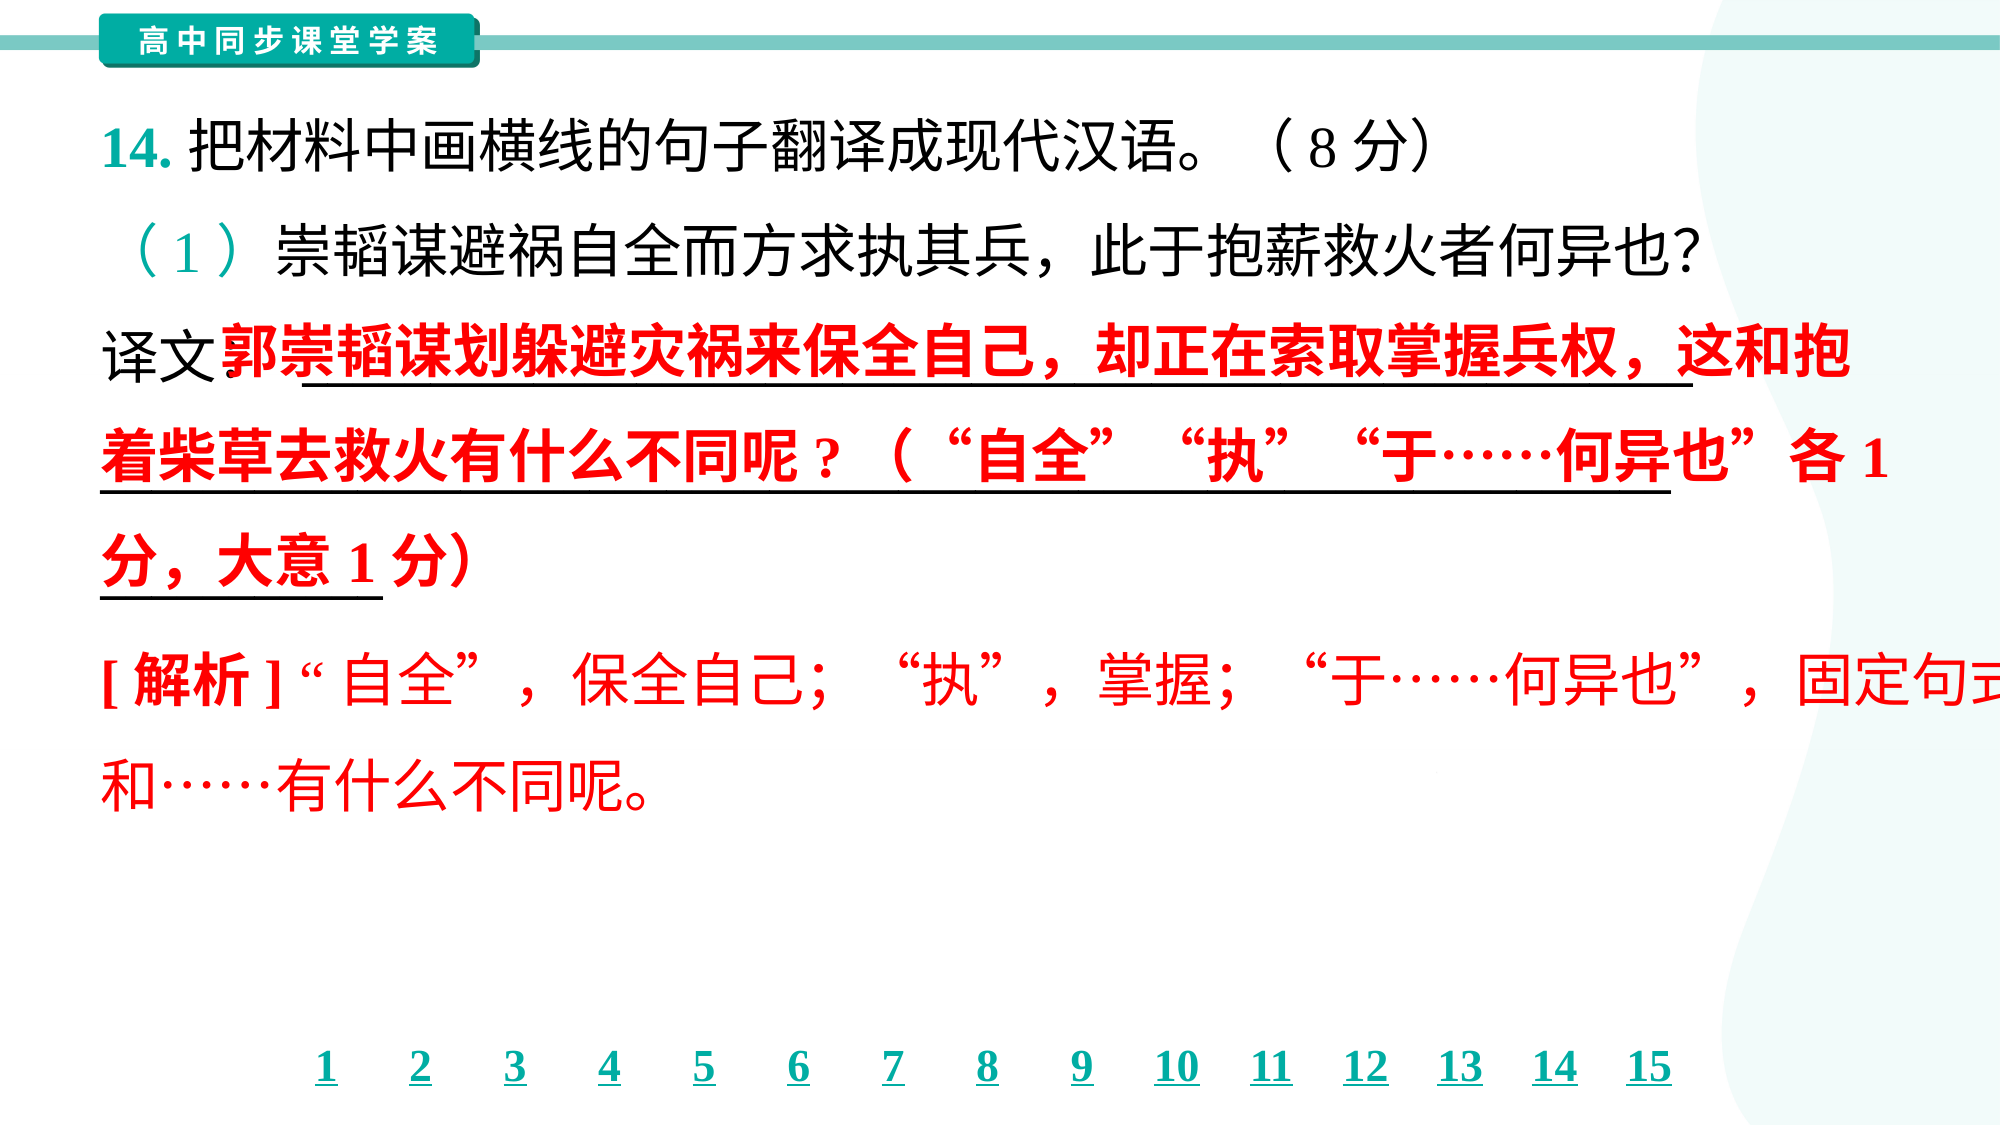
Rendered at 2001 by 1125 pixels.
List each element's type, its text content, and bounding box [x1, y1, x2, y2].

picture [0, 0, 2000, 1125]
text_box [解析] “自全”，保全自己；“执”，掌握；“于……何异也”，固定句式， 和……有什么不同呢。 [100, 607, 1899, 820]
text_box 郭崇韬谋划躲避灾祸来保全自己，却正在索取掌握兵权，这和抱着柴草去救火有什么不同呢?（“自全”“执”“于……何异也”各1分，大意1分） [100, 279, 1899, 595]
text_box 14.把材料中画横线的句子翻译成现代汉语。（8分） [100, 76, 1899, 178]
text_box （1）崇韬谋避祸自全而方求执其兵，此于抱薪救火者何异也？ 译文： ______________________________________________________ _____________________________________________________________ ___________ [100, 595, 1899, 604]
text_box （1）崇韬谋避祸自全而方求执其兵，此于抱薪救火者何异也？ 译文： ______________________________________________________ _____________________________________________________________ ___________ [100, 178, 1899, 279]
